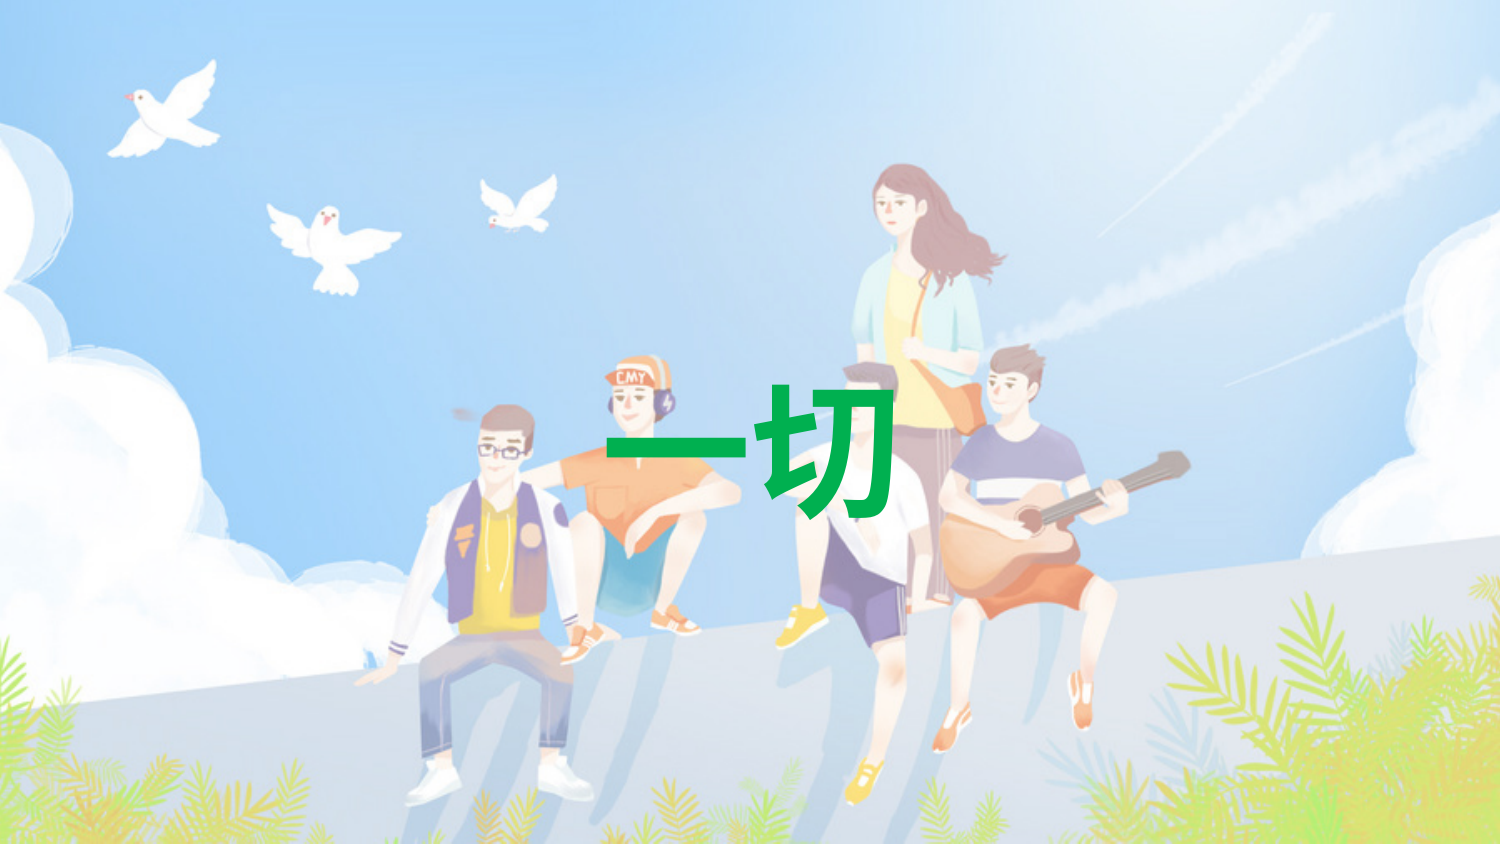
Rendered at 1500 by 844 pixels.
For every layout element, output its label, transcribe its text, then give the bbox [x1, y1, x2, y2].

picture [0, 0, 1500, 844]
text_box 一切 [590, 350, 937, 543]
